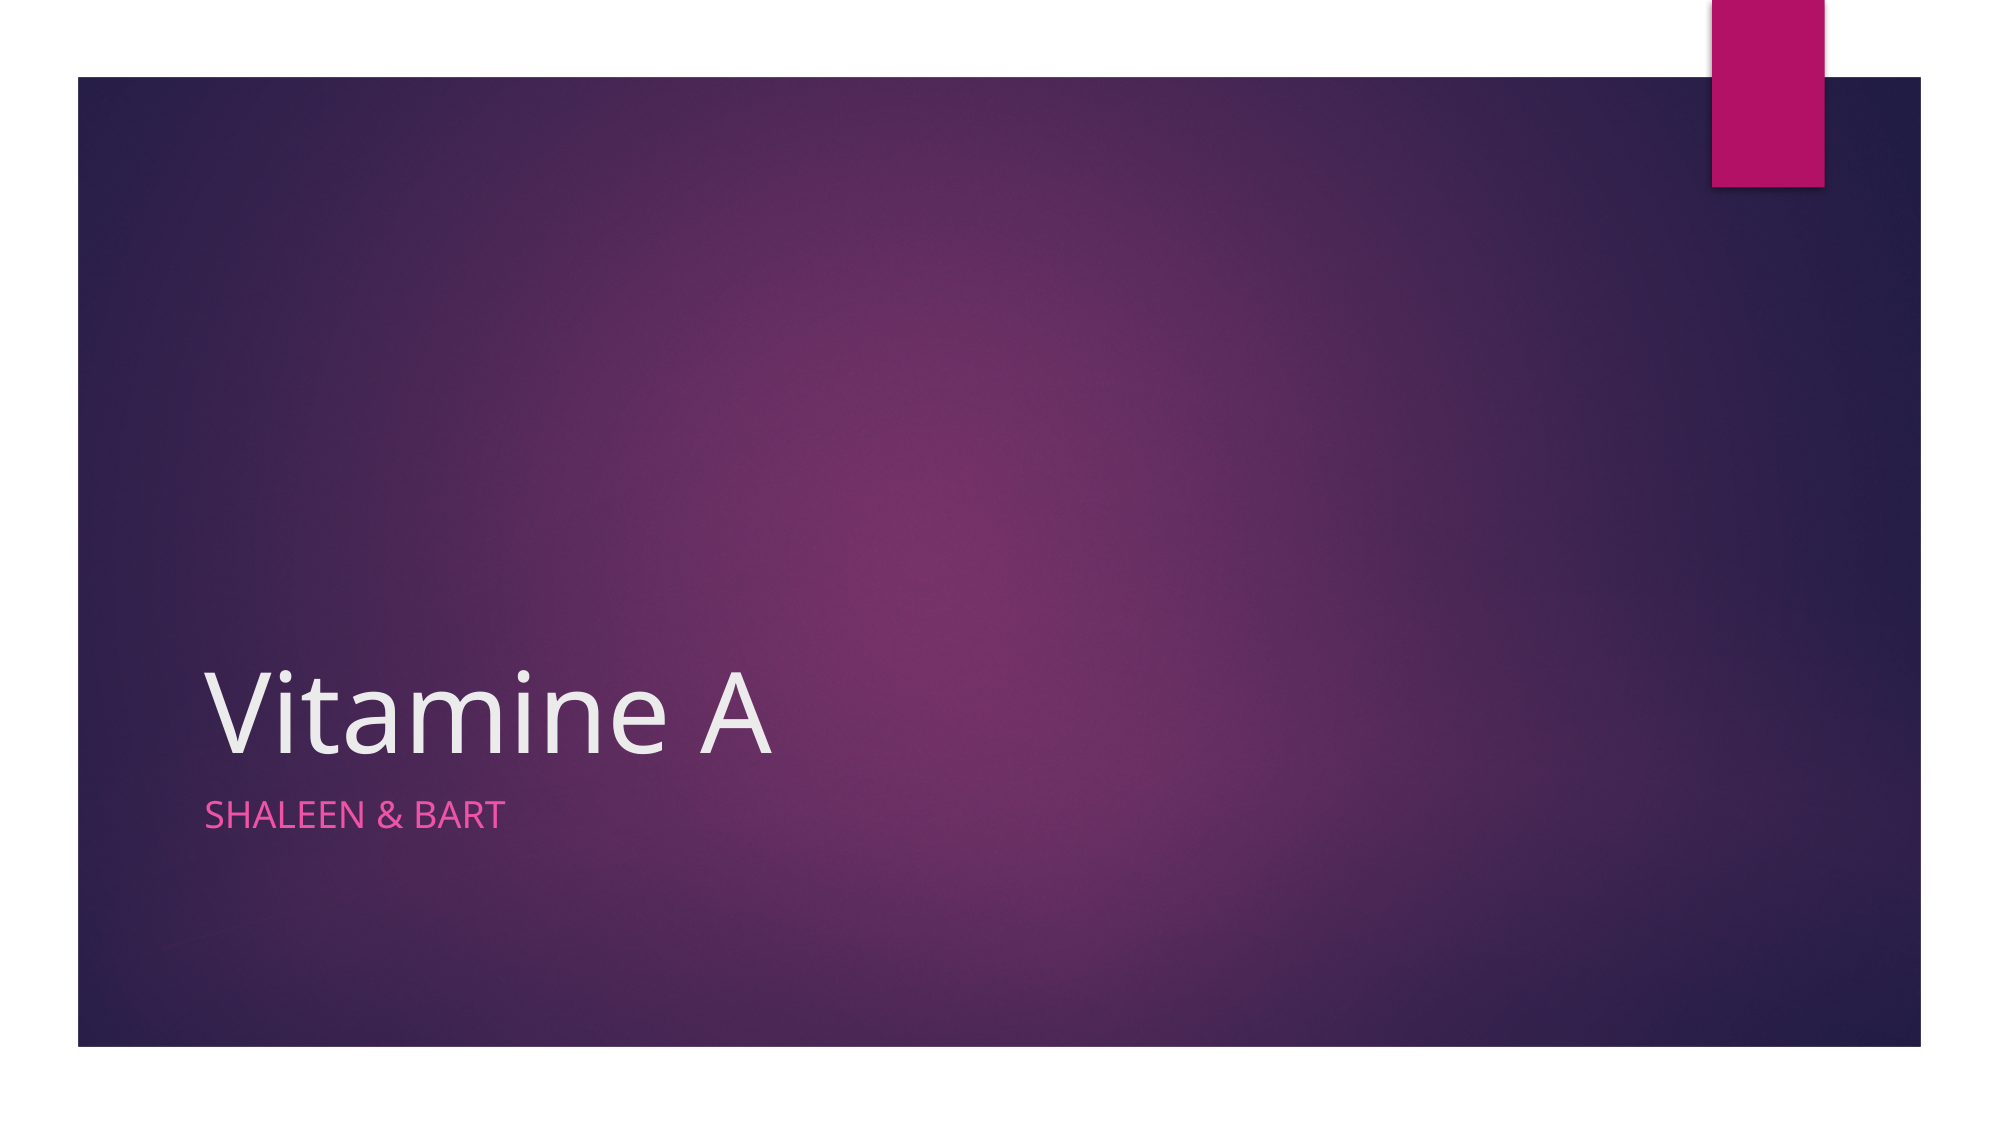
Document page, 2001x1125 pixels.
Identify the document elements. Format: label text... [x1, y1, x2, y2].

subtitle Shaleen & Bart [189, 783, 1638, 925]
title Vitamine A [189, 344, 1638, 783]
